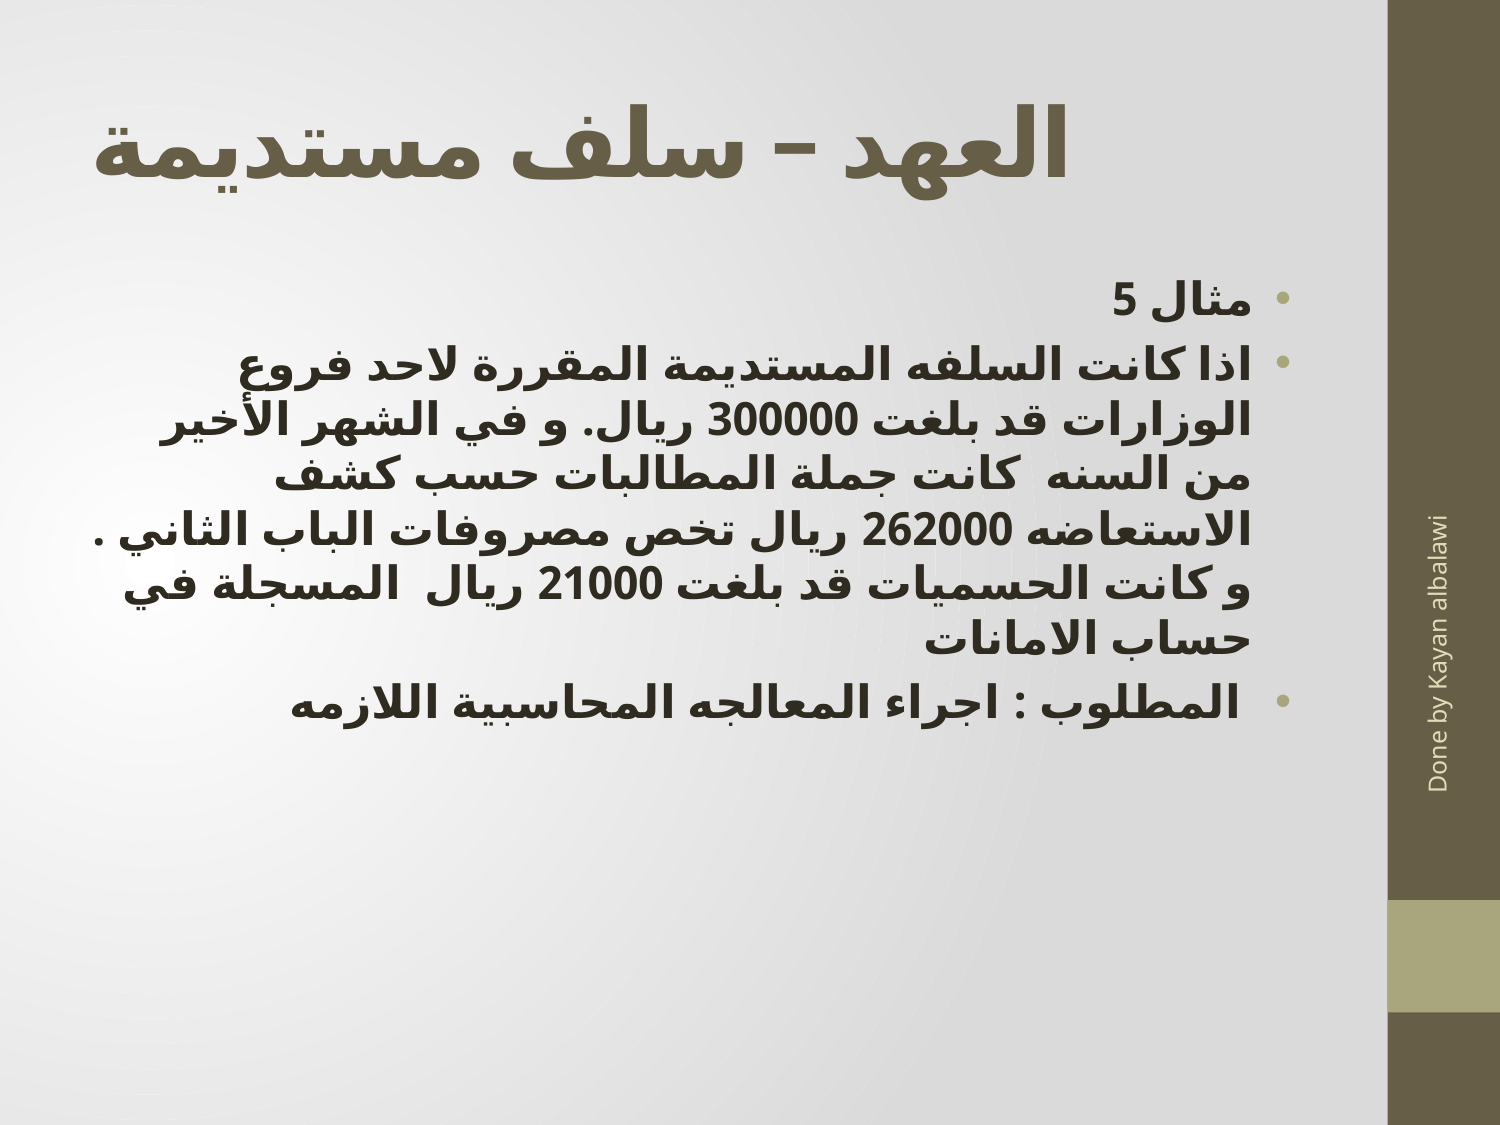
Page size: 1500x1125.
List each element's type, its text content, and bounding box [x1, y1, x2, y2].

footer Done by Kayan albalawi [1408, 500, 1469, 889]
title العهد – سلف مستديمة [75, 45, 1325, 233]
list مثال 5 اذا كانت السلفه المستديمة المقررة لاحد فروع الوزارات قد بلغت 300000 ريال. و في الشهر الأخير من السنه كانت جملة المطالبات حسب كشف الاستعاضه 262000 ريال تخص مصروفات الباب الثاني . و كانت الحسميات قد بلغت 21000 ريال المسجلة في حساب الامانات المطلوب : اجراء المعالجه المحاسبية اللازمه [75, 262, 1325, 1050]
